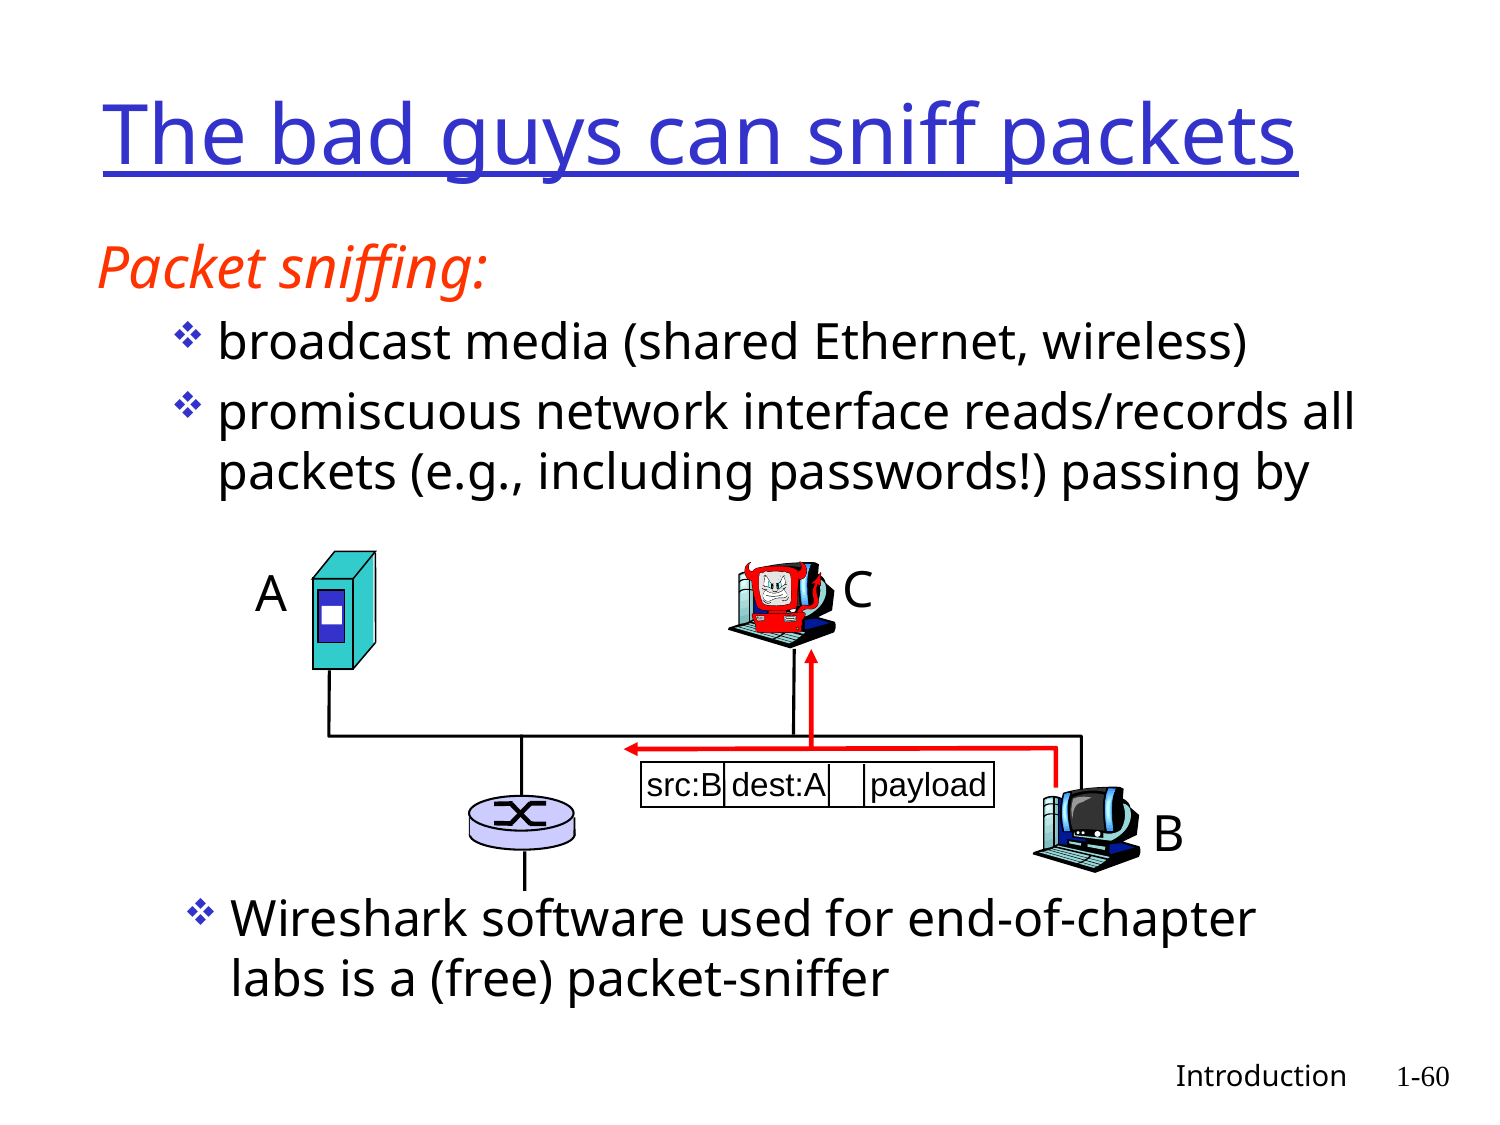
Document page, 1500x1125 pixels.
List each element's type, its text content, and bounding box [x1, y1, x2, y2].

text_box [805, 657, 818, 749]
list Packet sniffing: broadcast media (shared Ethernet, wireless) promiscuous network interface reads/records all packets (e.g., including passwords!) passing by [80, 222, 1407, 467]
text_box C [827, 549, 889, 625]
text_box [1032, 785, 1143, 874]
text_box [812, 736, 1082, 784]
text_box [623, 742, 1057, 786]
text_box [628, 755, 1006, 811]
text_box [328, 677, 811, 747]
slide_number 1-60 [1362, 1049, 1466, 1125]
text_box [468, 795, 575, 850]
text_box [312, 551, 376, 671]
picture [743, 560, 822, 634]
text_box Wireshark software used for end-of-chapter labs is a (free) packet-sniffer [93, 879, 1369, 1030]
text_box B [1146, 793, 1200, 869]
title The bad guys can sniff packets [87, 37, 1363, 222]
text_box A [240, 553, 303, 629]
footer Introduction [887, 1049, 1362, 1125]
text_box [727, 561, 838, 649]
